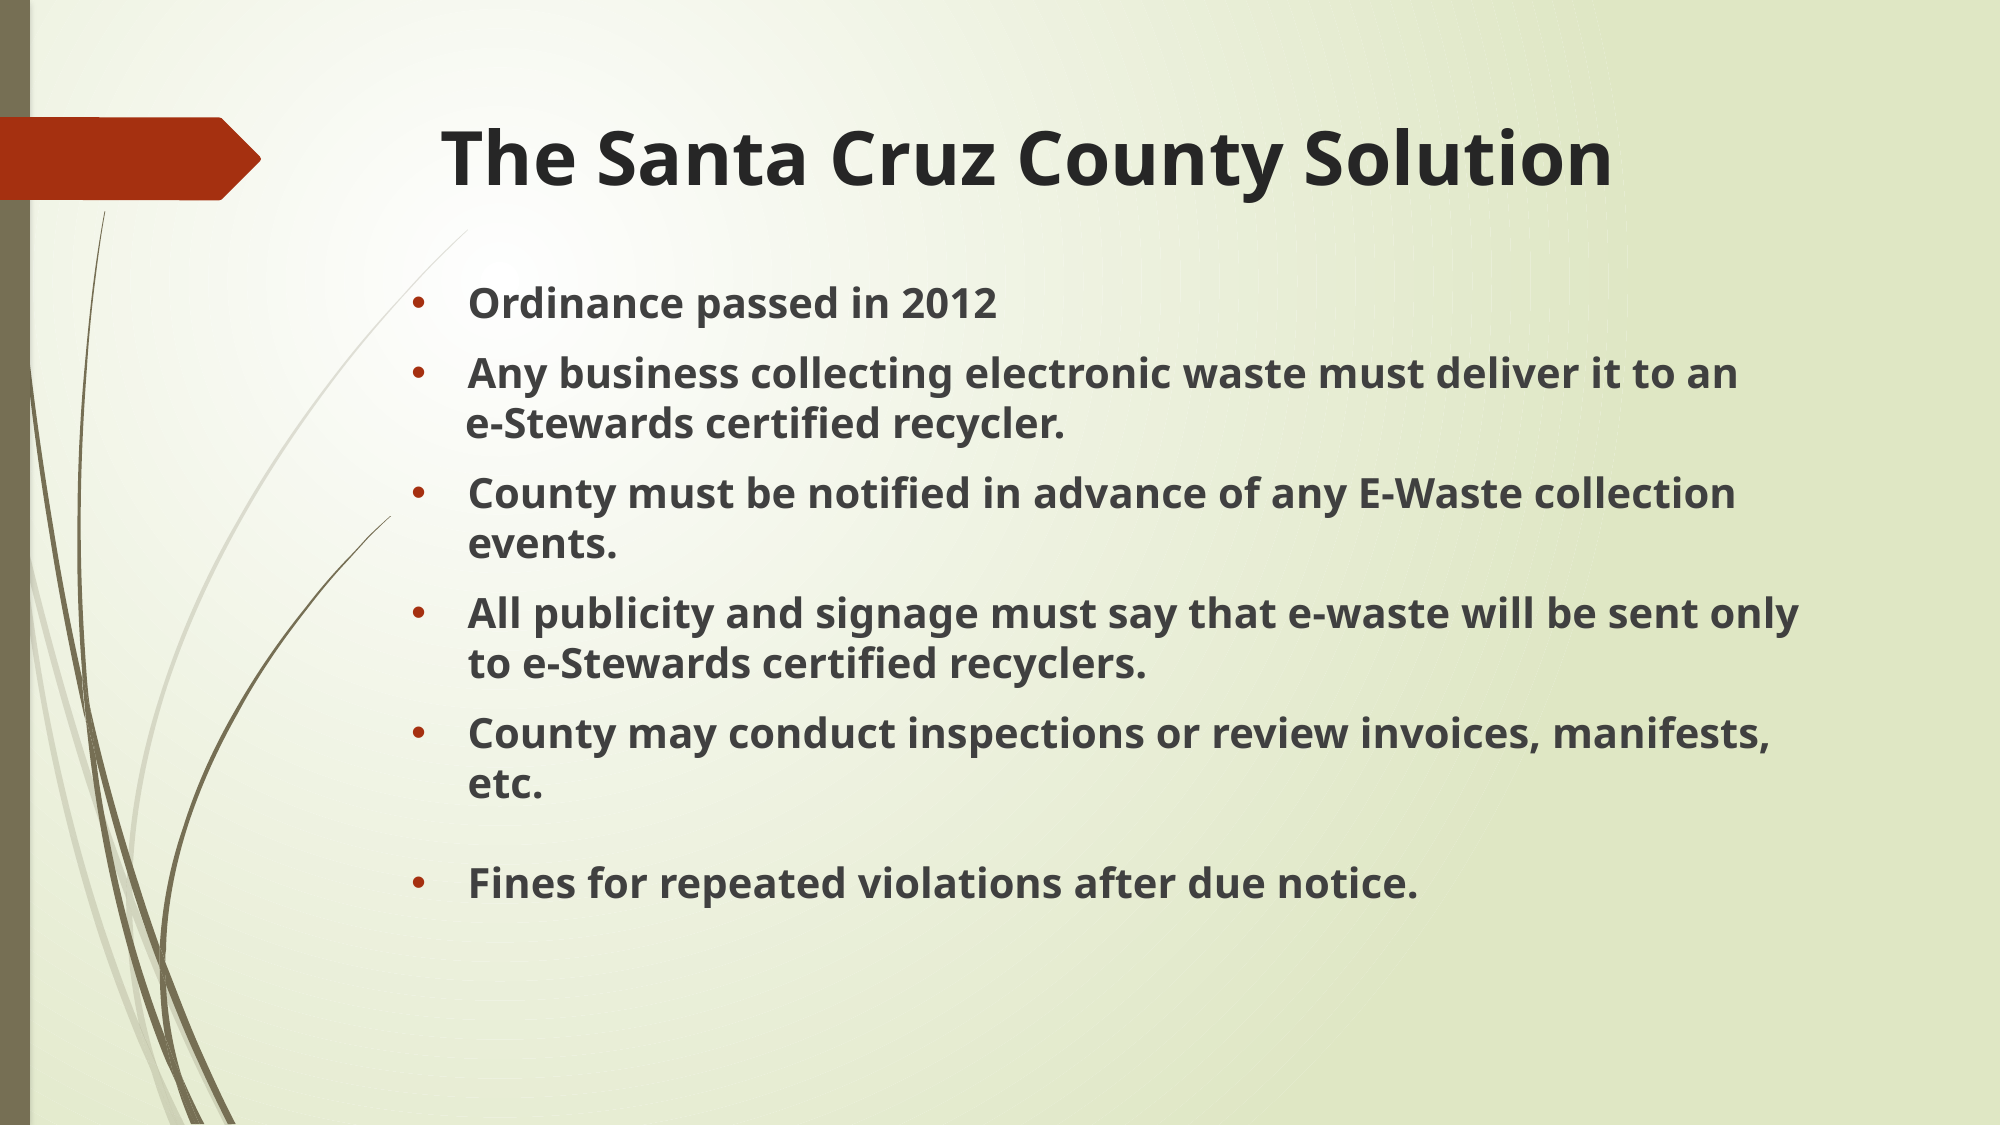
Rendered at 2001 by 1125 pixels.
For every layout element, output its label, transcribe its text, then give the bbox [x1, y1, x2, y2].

list Ordinance passed in 2012 Any business collecting electronic waste must deliver it to an e-Stewards certified recycler. County must be notified in advance of any E-Waste collection events. All publicity and signage must say that e-waste will be sent only to e-Stewards certified recyclers. County may conduct inspections or review invoices, manifests, etc. Fines for repeated violations after due notice. [396, 269, 1859, 890]
title The Santa Cruz County Solution [425, 102, 1888, 313]
